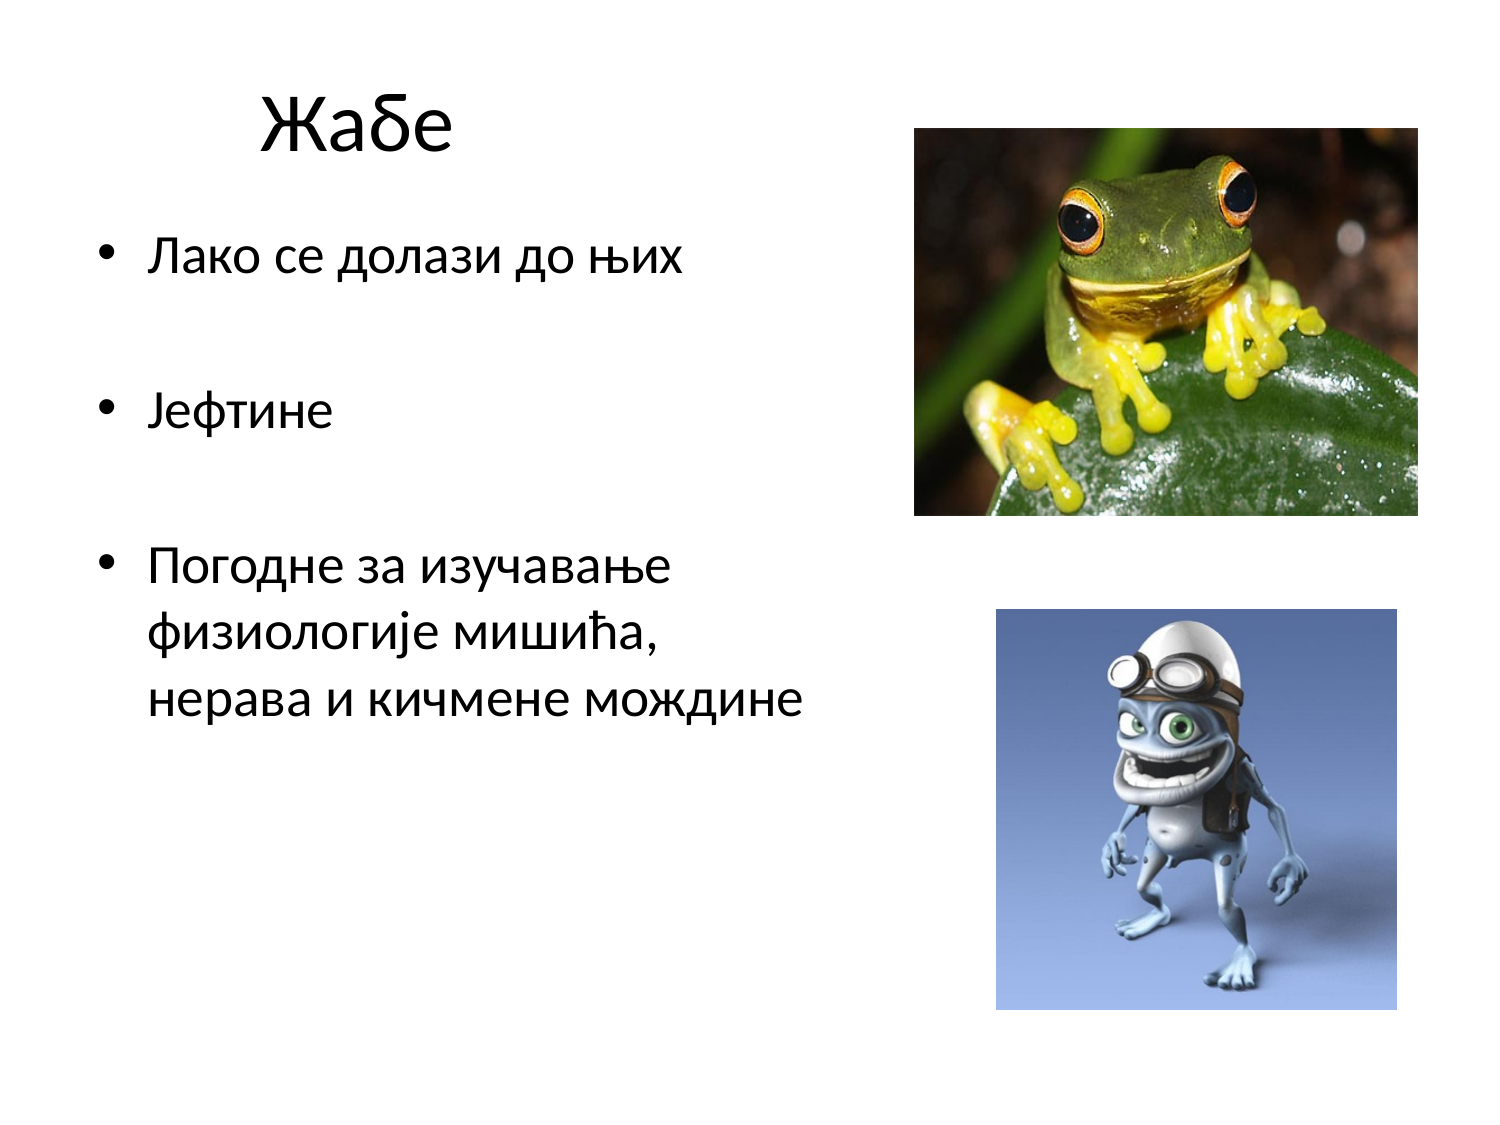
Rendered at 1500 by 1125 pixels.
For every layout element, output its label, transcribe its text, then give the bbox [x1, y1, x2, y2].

list Лако се долази до њих Јефтине Погодне за изучавање физиологије мишића, нерава и кичмене мождине [82, 210, 832, 774]
title Жабе [234, 58, 481, 176]
picture [995, 609, 1397, 1010]
picture [913, 128, 1419, 516]
